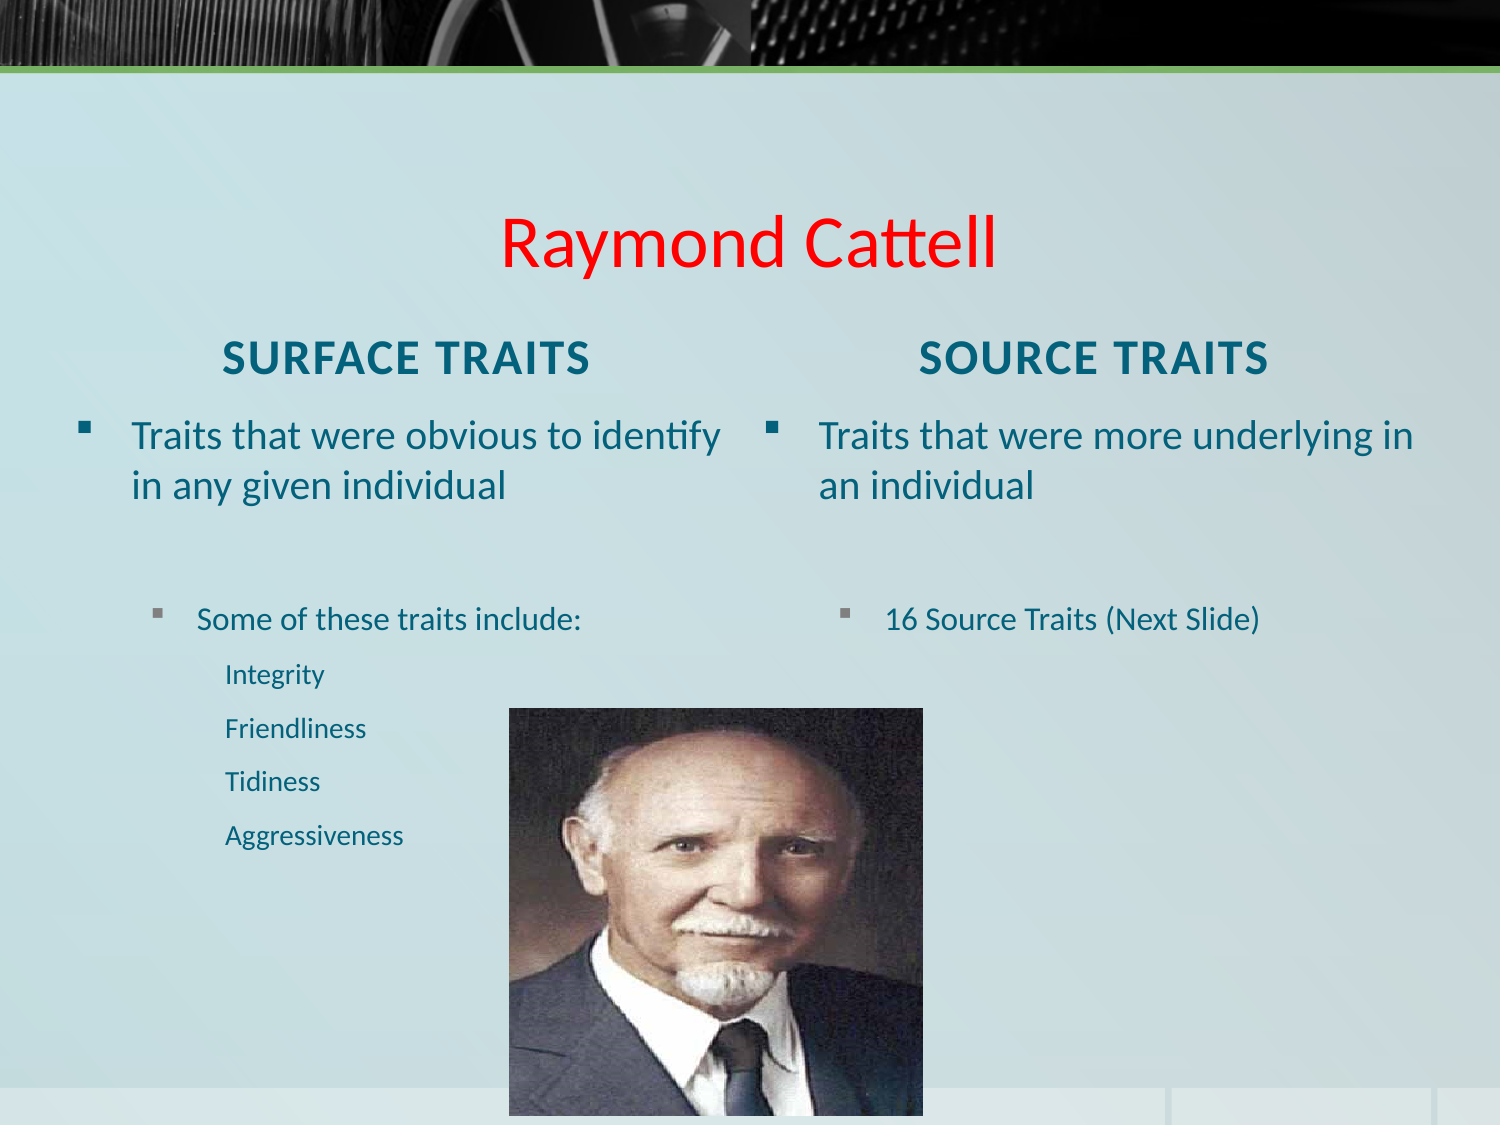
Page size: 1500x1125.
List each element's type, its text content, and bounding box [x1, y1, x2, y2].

list Surface Traits [75, 324, 738, 393]
list Traits that were more underlying in an individual 16 Source Traits (Next Slide) [762, 399, 1425, 1000]
list Traits that were obvious to identify in any given individual Some of these traits include: Integrity Friendliness Tidiness Aggressiveness [75, 399, 738, 1000]
title Raymond Cattell [75, 162, 1425, 313]
picture [509, 708, 923, 1116]
list Source Traits [762, 324, 1426, 393]
picture [0, 0, 1500, 66]
